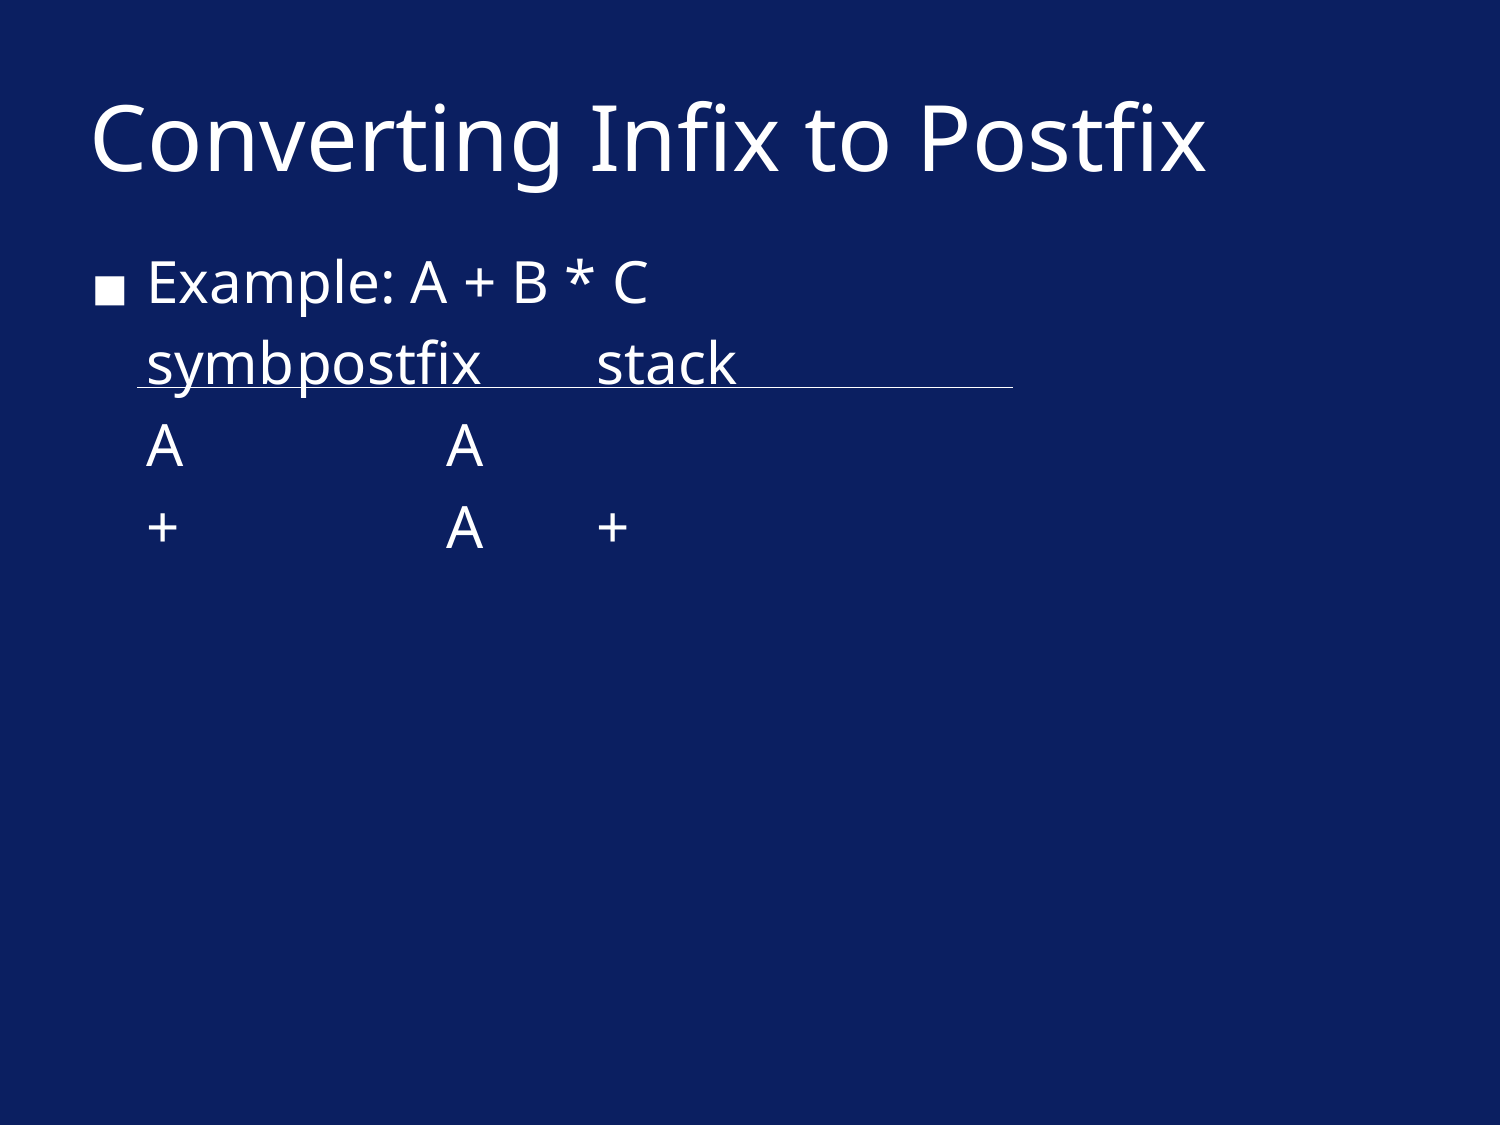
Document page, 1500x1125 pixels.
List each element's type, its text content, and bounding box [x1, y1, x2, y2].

list Example: A + B * C symb postfix stack A A + A + [75, 237, 1425, 988]
title Converting Infix to Postfix [74, 59, 1425, 210]
